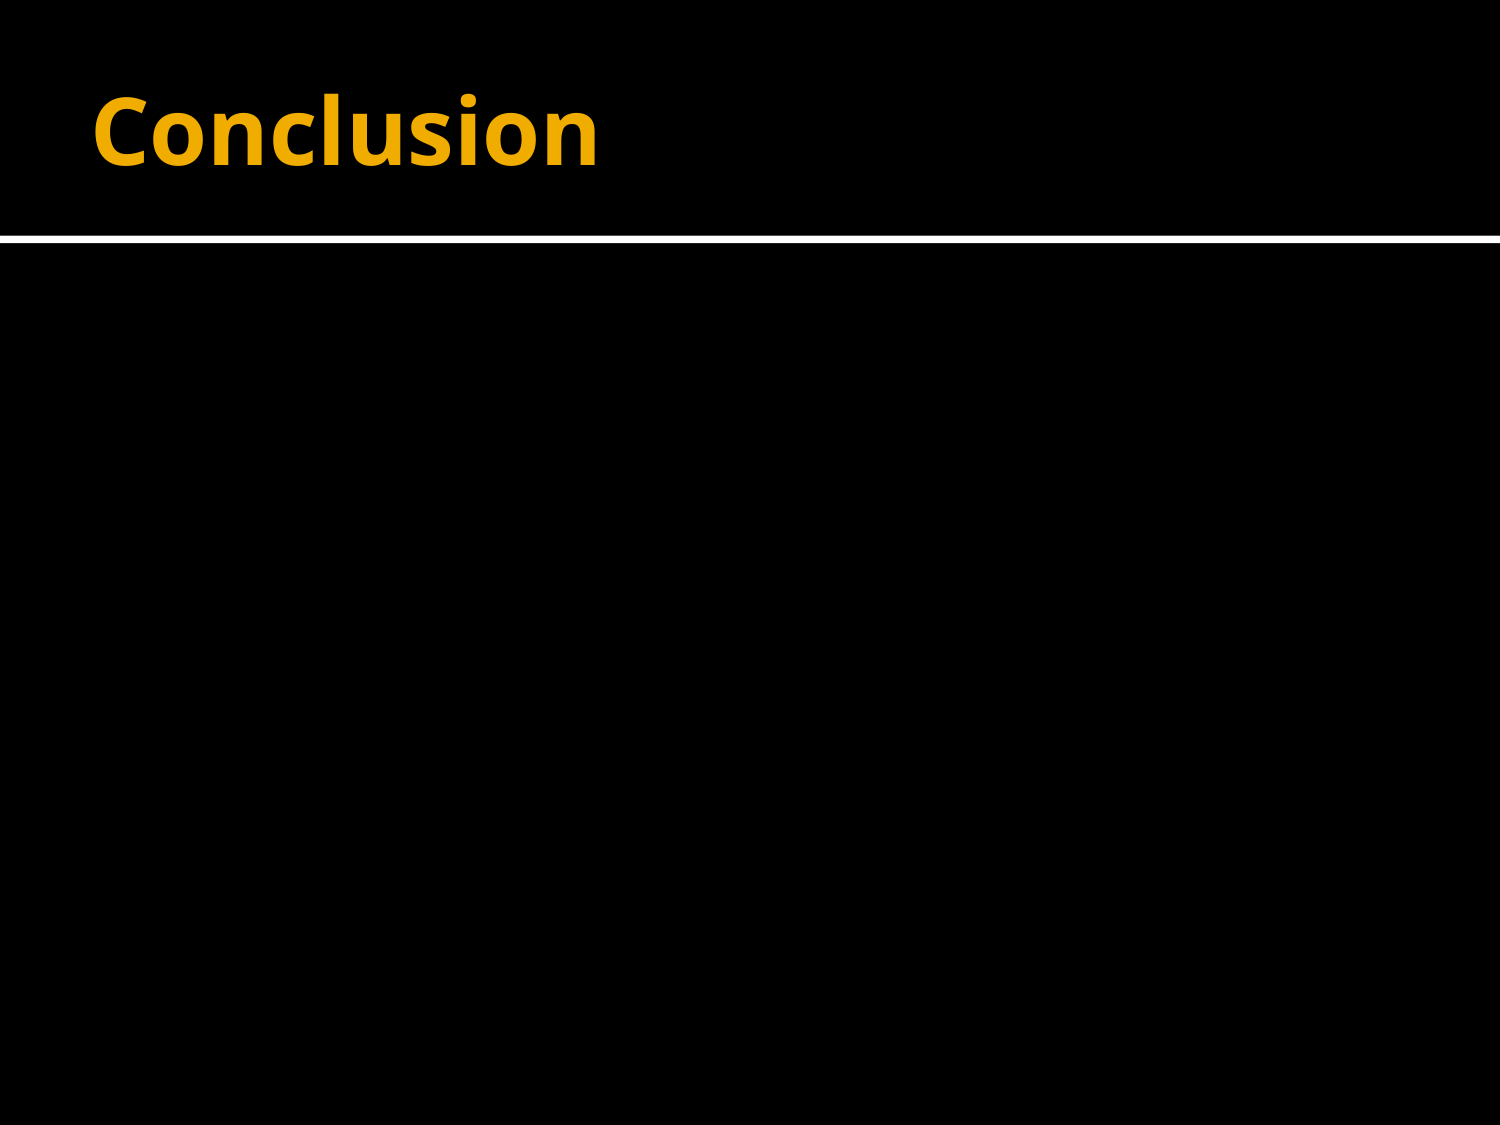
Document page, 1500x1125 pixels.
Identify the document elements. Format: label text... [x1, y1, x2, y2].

title Conclusion [75, 25, 1425, 231]
